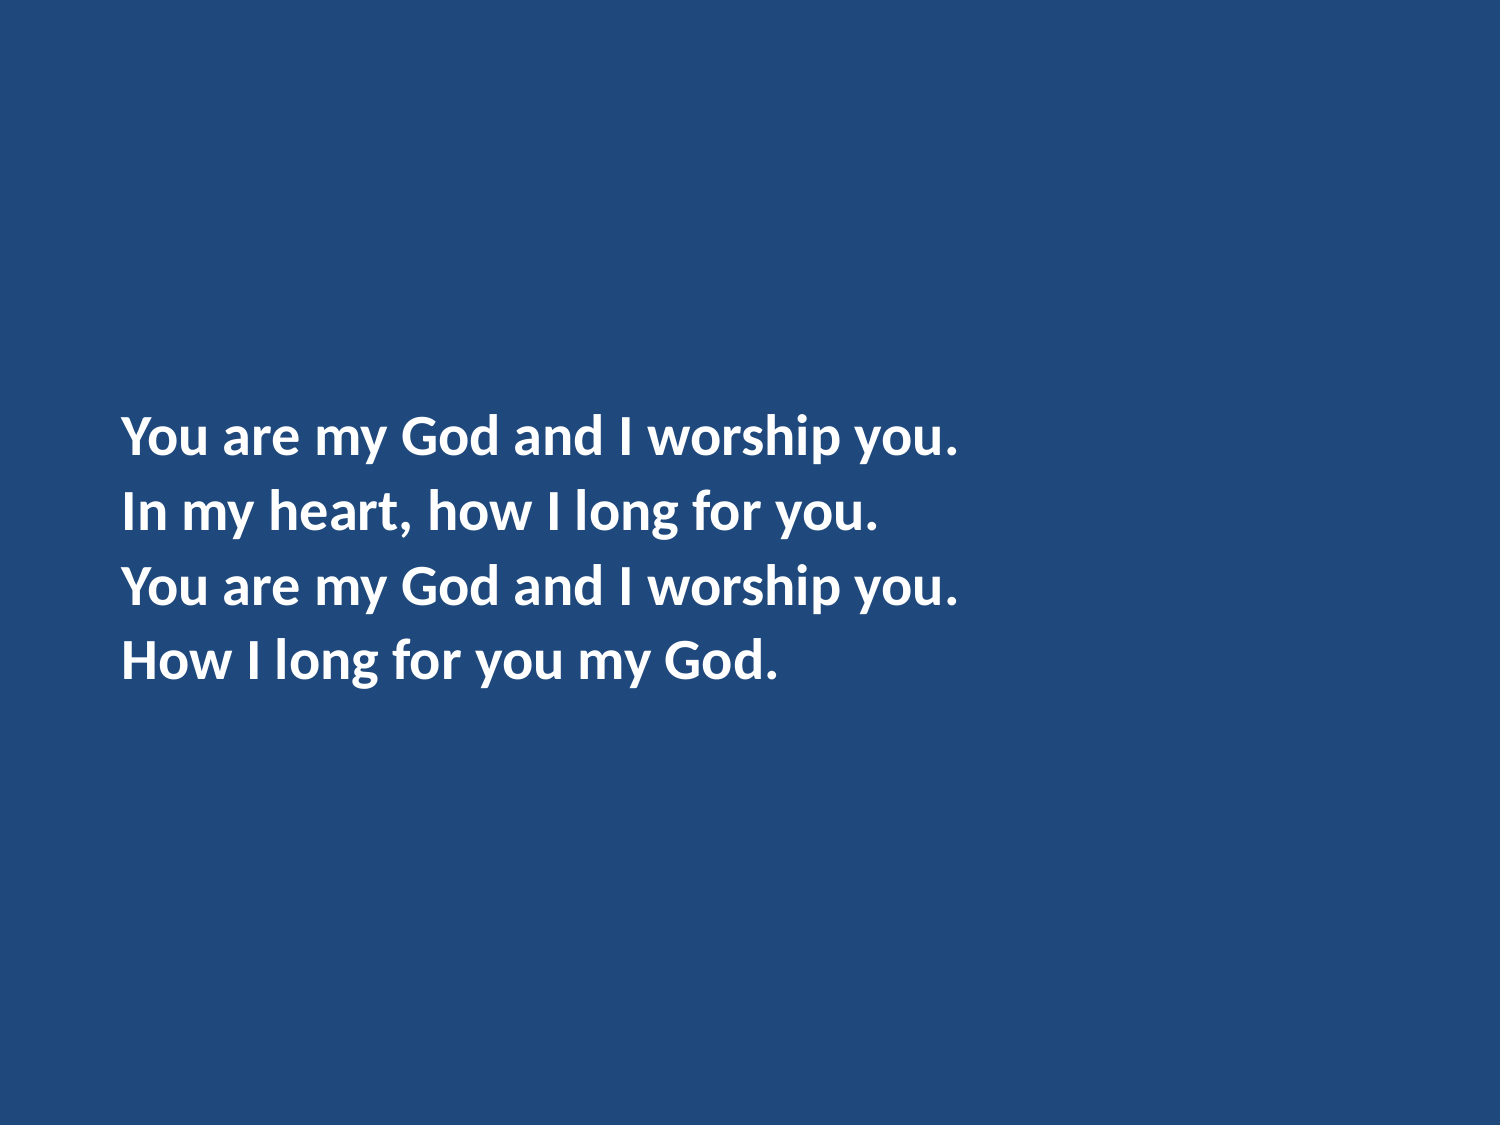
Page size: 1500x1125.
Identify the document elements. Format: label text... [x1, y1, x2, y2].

list You are my God and I worship you. In my heart, how I long for you. You are my God and I worship you. How I long for you my God. [106, 398, 1417, 727]
